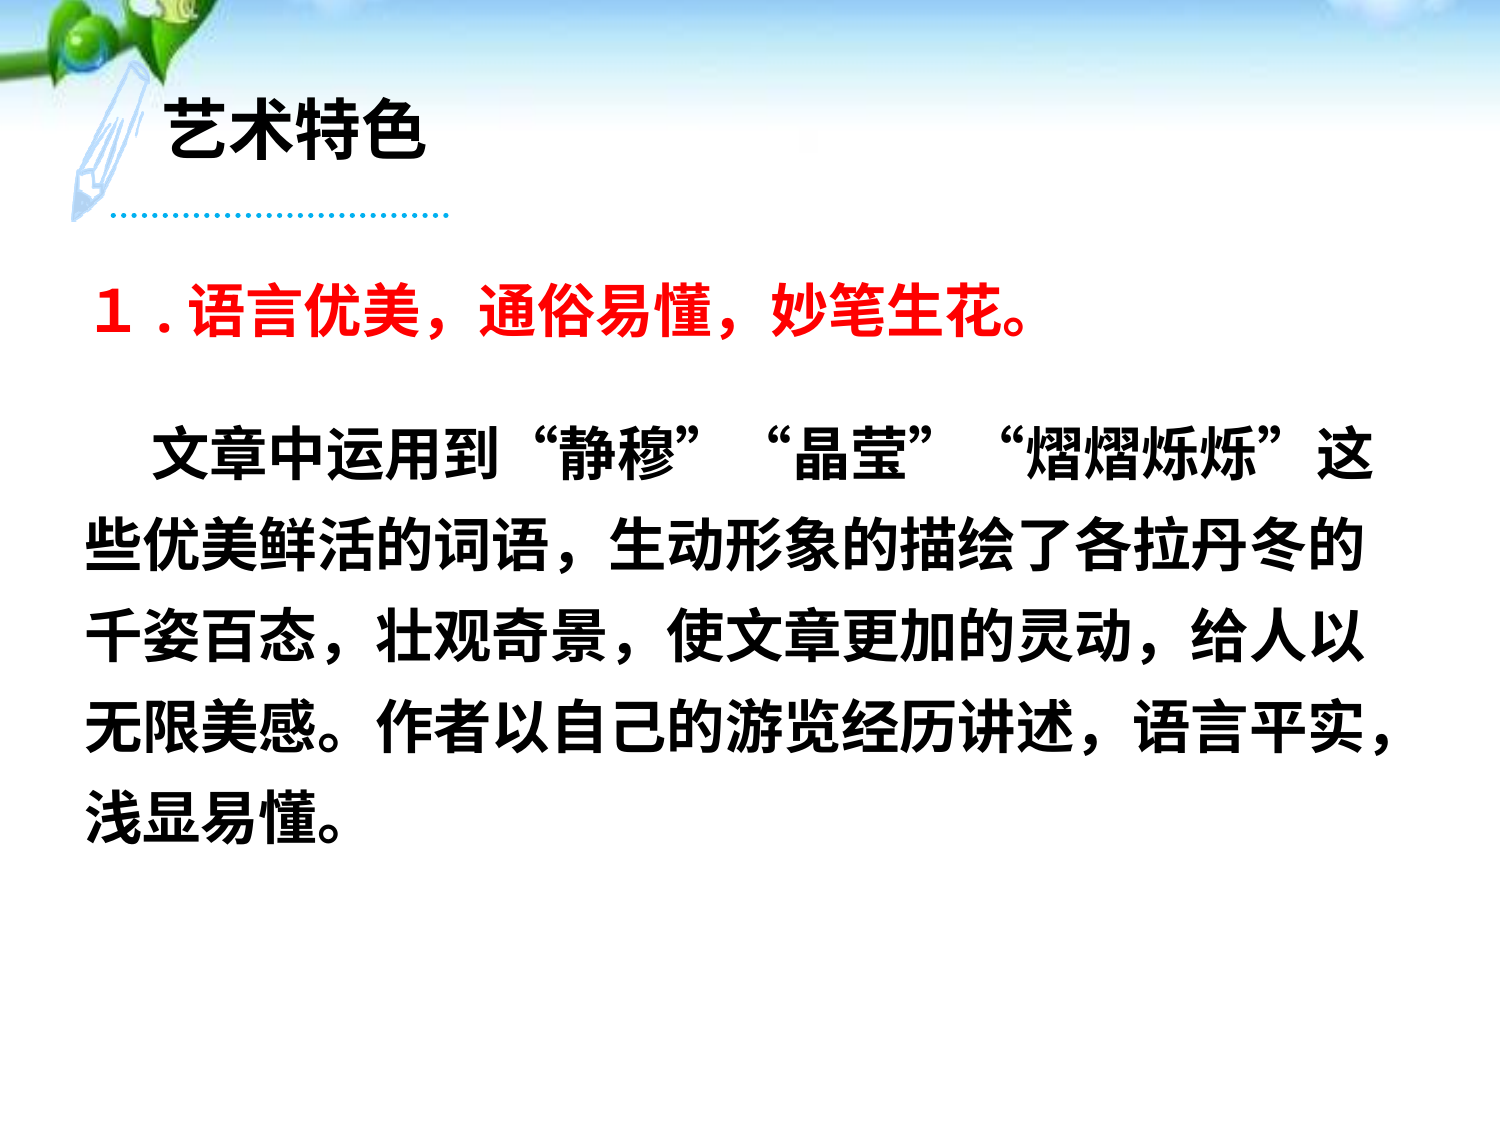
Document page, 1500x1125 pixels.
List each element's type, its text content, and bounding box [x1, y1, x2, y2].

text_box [71, 60, 458, 223]
text_box １.语言优美，通俗易懂，妙笔生花。 [69, 266, 1077, 352]
picture [0, 0, 1500, 1125]
text_box 文章中运用到“静穆”“晶莹”“熠熠烁烁”这些优美鲜活的词语，生动形象的描绘了各拉丹冬的千姿百态，壮观奇景，使文章更加的灵动，给人以无限美感。作者以自己的游览经历讲述，语言平实，浅显易懂。 [69, 389, 1398, 859]
